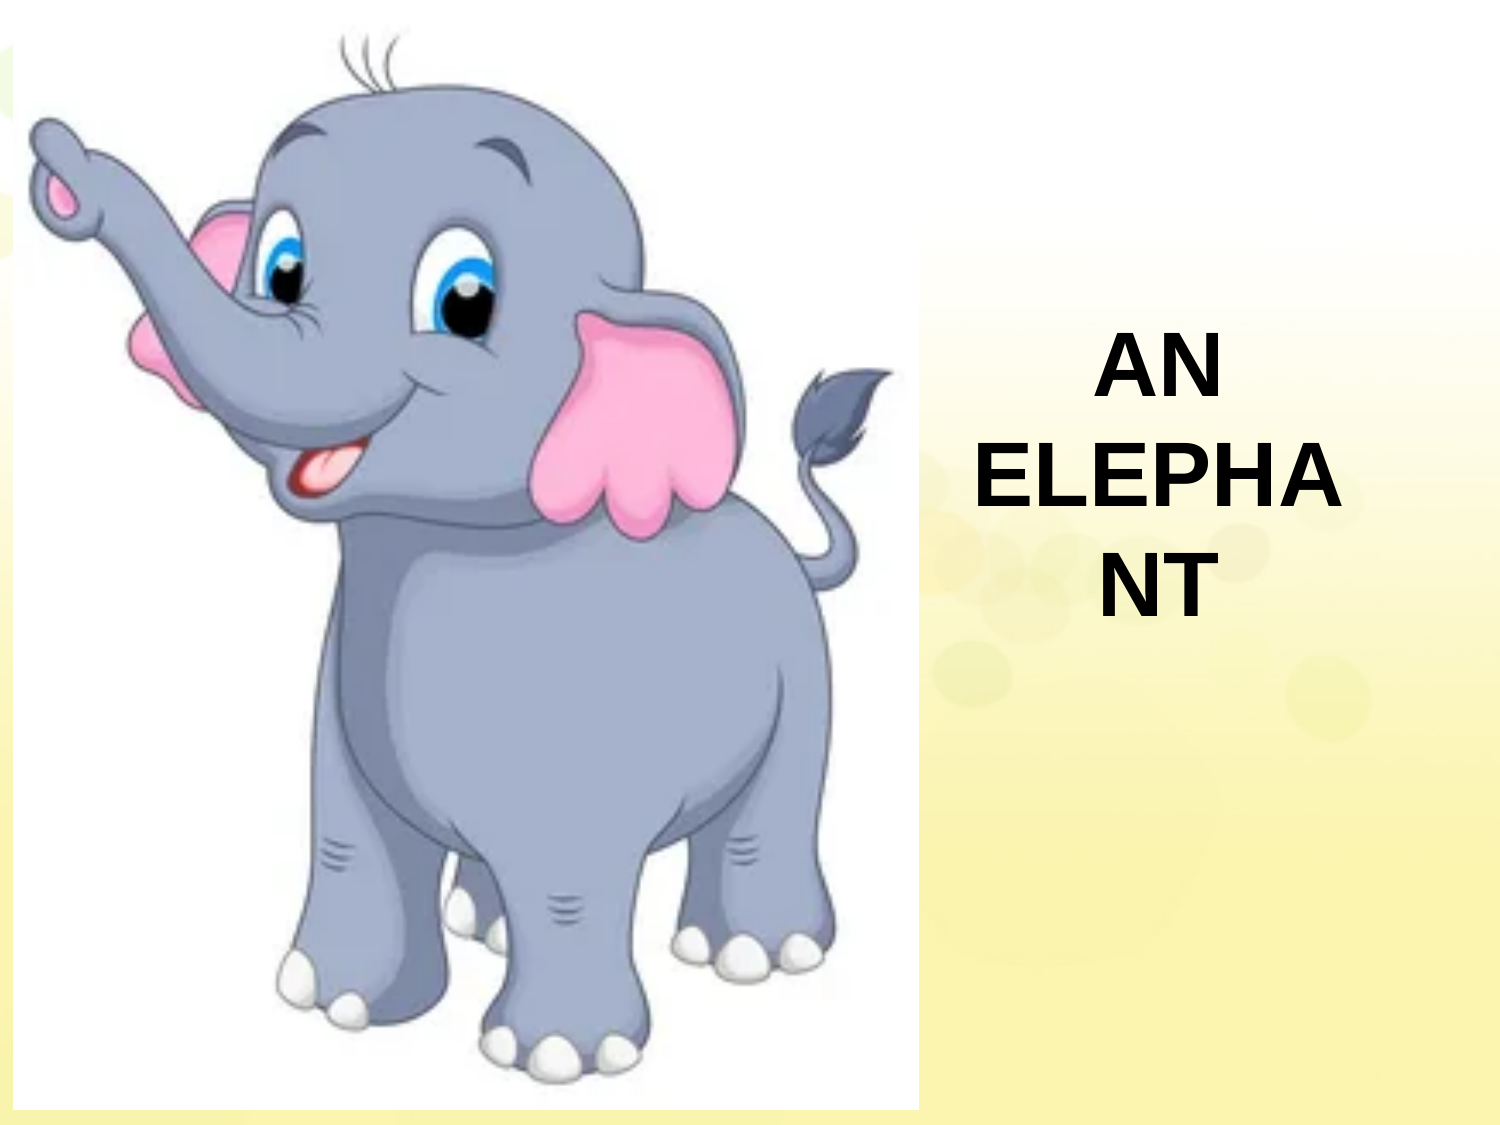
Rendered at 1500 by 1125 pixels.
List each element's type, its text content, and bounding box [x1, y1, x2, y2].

title AN ELEPHANT [929, 349, 1388, 591]
picture [0, 0, 1500, 1125]
